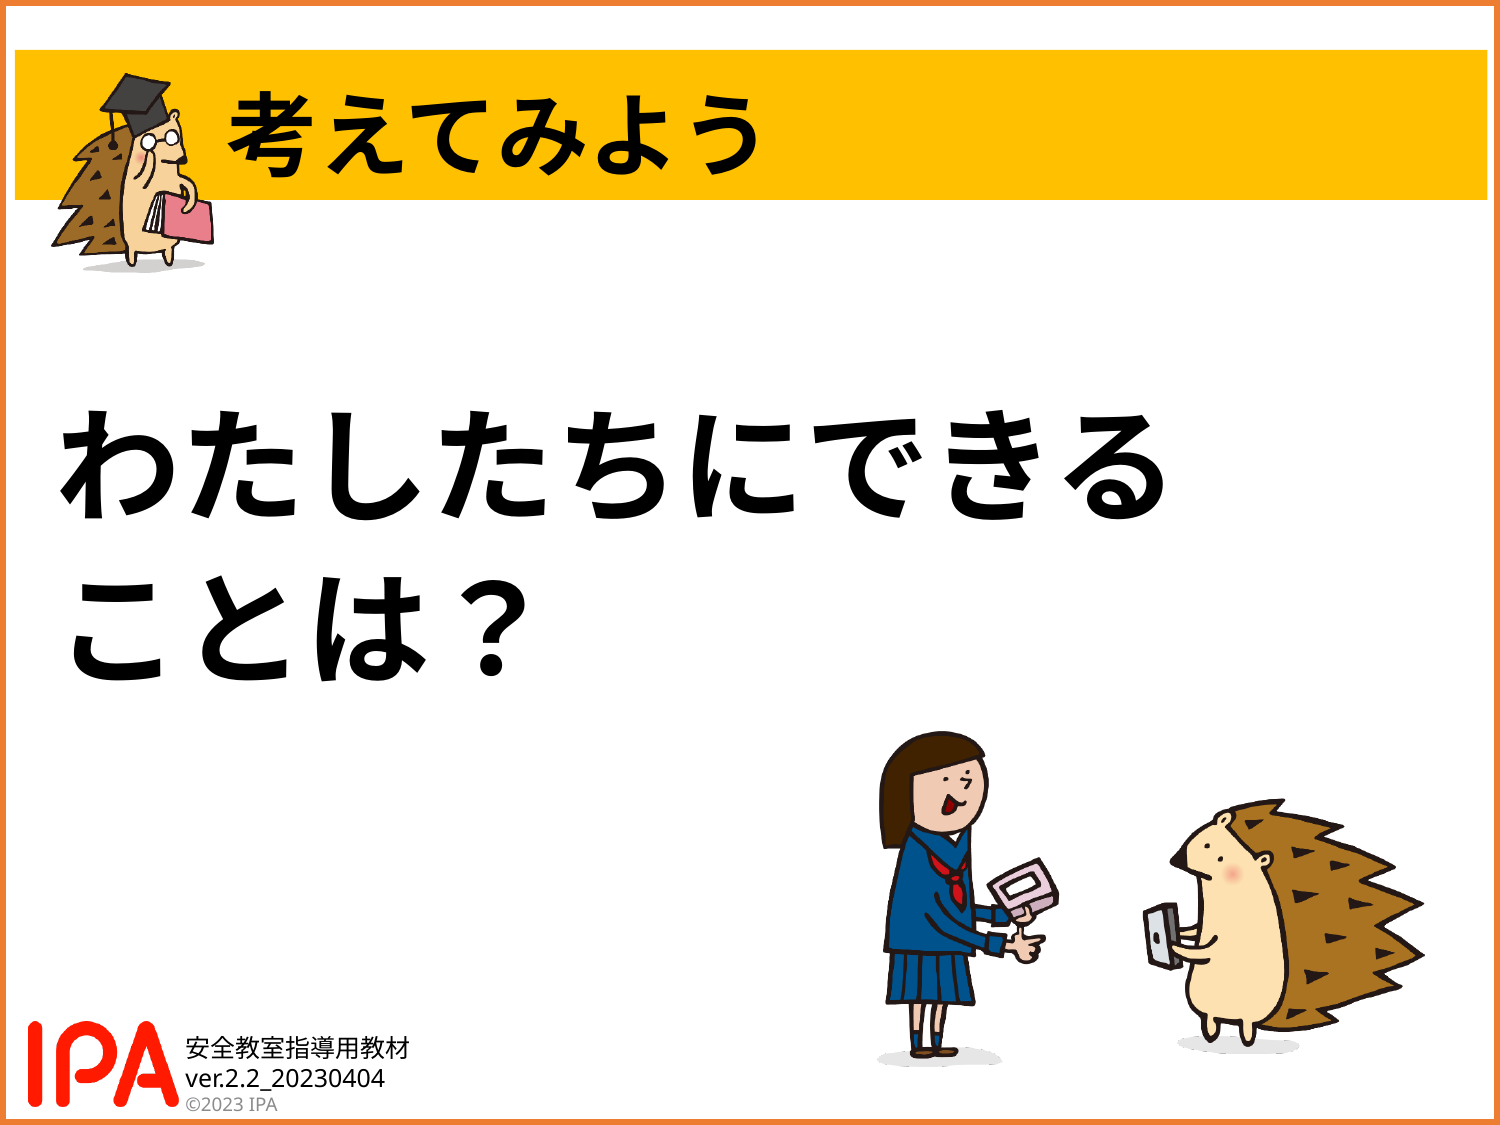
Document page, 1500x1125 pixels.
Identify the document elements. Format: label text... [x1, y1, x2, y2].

picture [877, 731, 1425, 1067]
text_box わたしたちにできる ことは？ [40, 302, 1500, 788]
picture [28, 1021, 179, 1107]
text_box 考えてみよう [211, 56, 1500, 211]
picture [51, 73, 214, 273]
